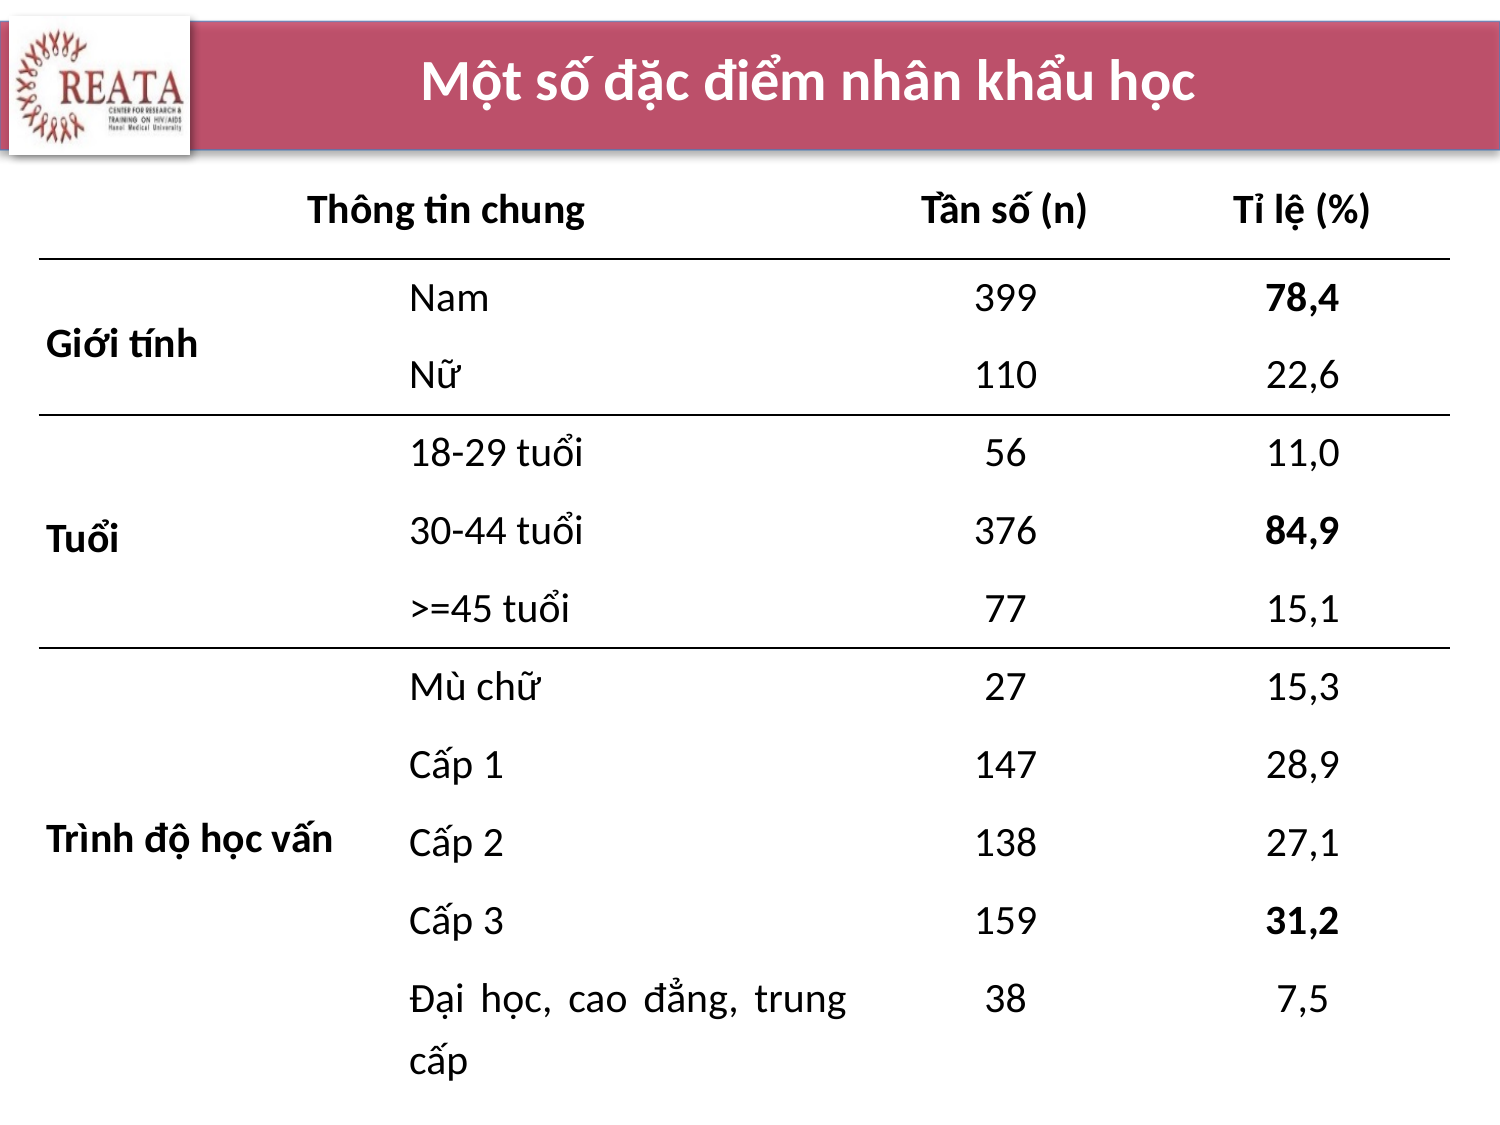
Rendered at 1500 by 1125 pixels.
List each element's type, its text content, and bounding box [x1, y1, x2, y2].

table_cell 399 [855, 260, 1156, 337]
table_cell Cấp 2 [401, 804, 855, 882]
table_cell 138 [855, 804, 1156, 882]
table_cell 147 [855, 726, 1156, 804]
table_cell 15,3 [1156, 649, 1450, 726]
table_cell 31,2 [1156, 882, 1450, 960]
table_cell 28,9 [1156, 726, 1450, 804]
table_cell Cấp 3 [401, 882, 855, 960]
table_cell Cấp 1 [401, 726, 855, 804]
table_cell 27 [855, 649, 1156, 726]
table_cell Nam [401, 260, 855, 337]
table_cell 376 [855, 493, 1156, 570]
title Một số đặc điểm nhân khẩu học [204, 37, 1425, 135]
table_cell 38 [855, 960, 1156, 1098]
table_cell 18-29 tuổi [401, 416, 855, 493]
table_header Thông tin chung [39, 172, 855, 258]
table_cell 11,0 [1156, 416, 1450, 493]
table_cell Đại học, cao đẳng, trung cấp [401, 960, 855, 1098]
table_cell 110 [855, 337, 1156, 414]
table_cell 30-44 tuổi [401, 493, 855, 570]
table_cell Nữ [401, 337, 855, 414]
table_cell 7,5 [1156, 960, 1450, 1098]
table_cell 78,4 [1156, 260, 1450, 337]
table_cell >=45 tuổi [401, 570, 855, 647]
table_cell 84,9 [1156, 493, 1450, 570]
table_cell Trình độ học vấn [39, 649, 401, 1098]
picture [9, 16, 190, 155]
table_cell Tuổi [39, 416, 401, 647]
table_header Tần số (n) [855, 172, 1156, 258]
table_cell Mù chữ [401, 649, 855, 726]
table_cell 27,1 [1156, 804, 1450, 882]
table_cell 77 [855, 570, 1156, 647]
table_cell 159 [855, 882, 1156, 960]
table_cell 22,6 [1156, 337, 1450, 414]
table_cell Giới tính [39, 260, 401, 414]
table_header Tỉ lệ (%) [1156, 172, 1450, 258]
table_cell 15,1 [1156, 570, 1450, 647]
table_cell 56 [855, 416, 1156, 493]
